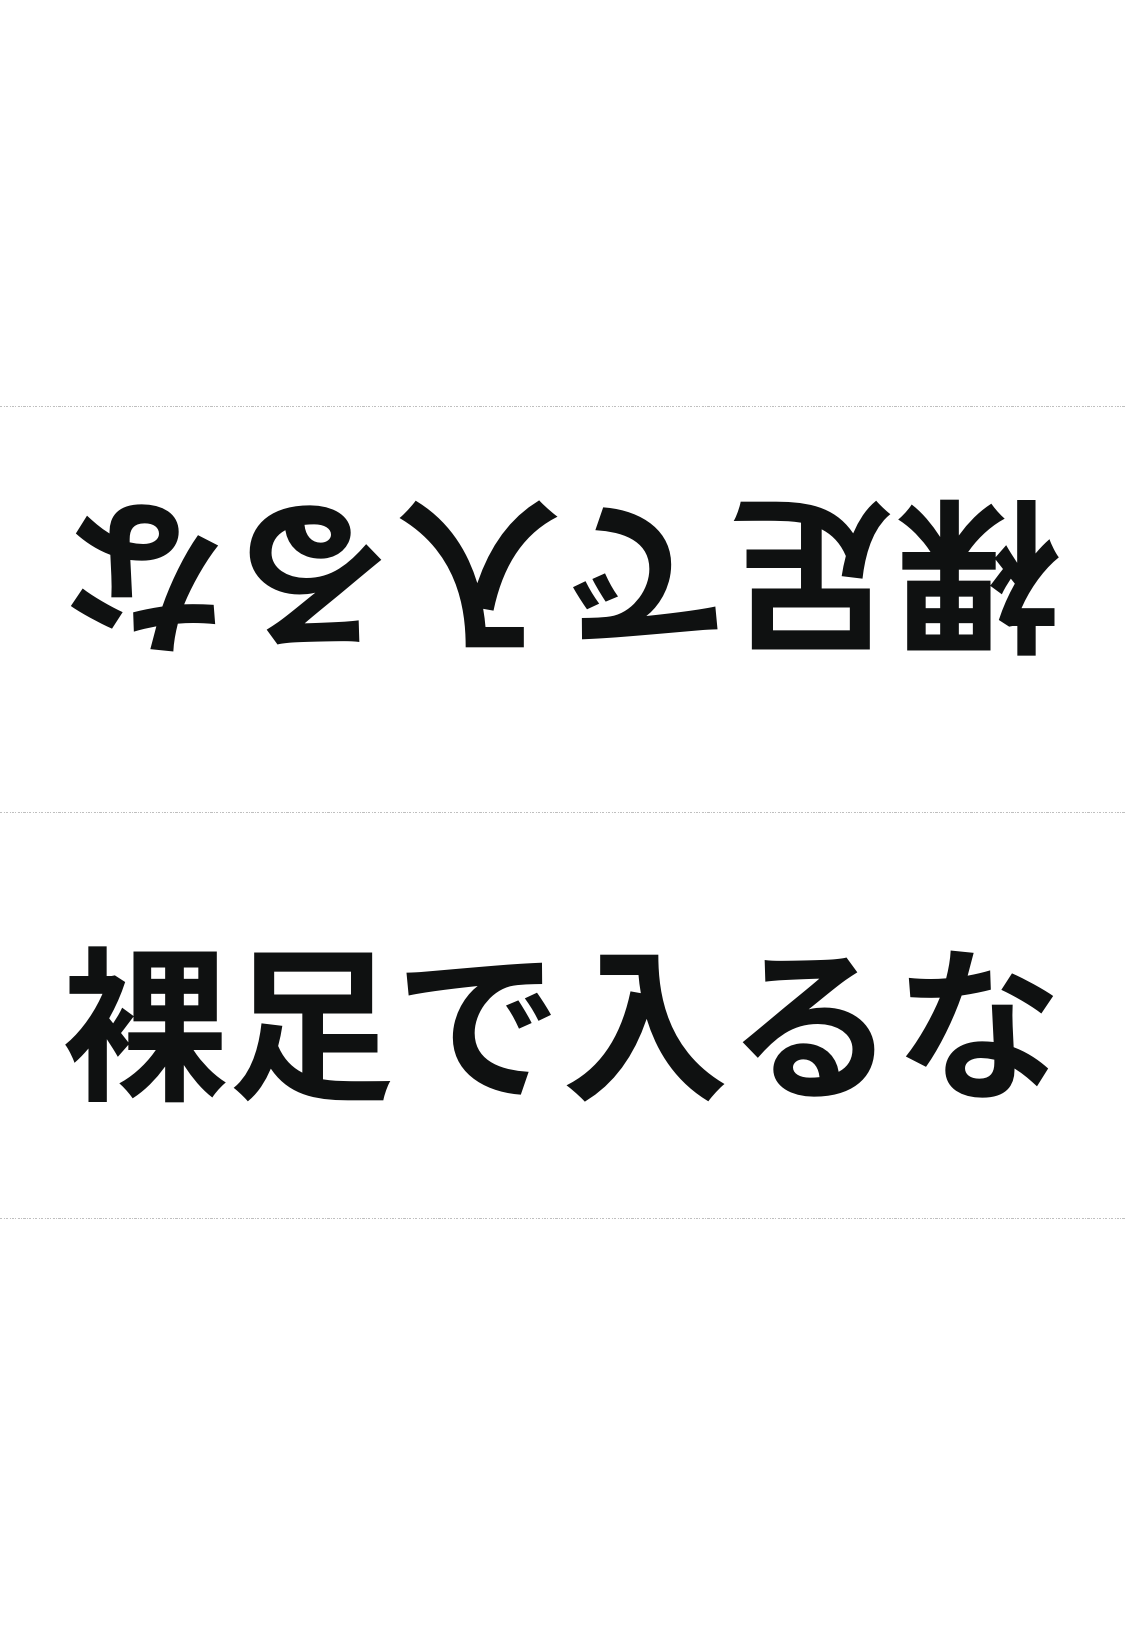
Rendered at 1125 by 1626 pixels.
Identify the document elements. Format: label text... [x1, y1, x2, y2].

text_box 裸足で入るな [47, 474, 1078, 690]
text_box 裸足で入るな [47, 913, 1078, 1129]
